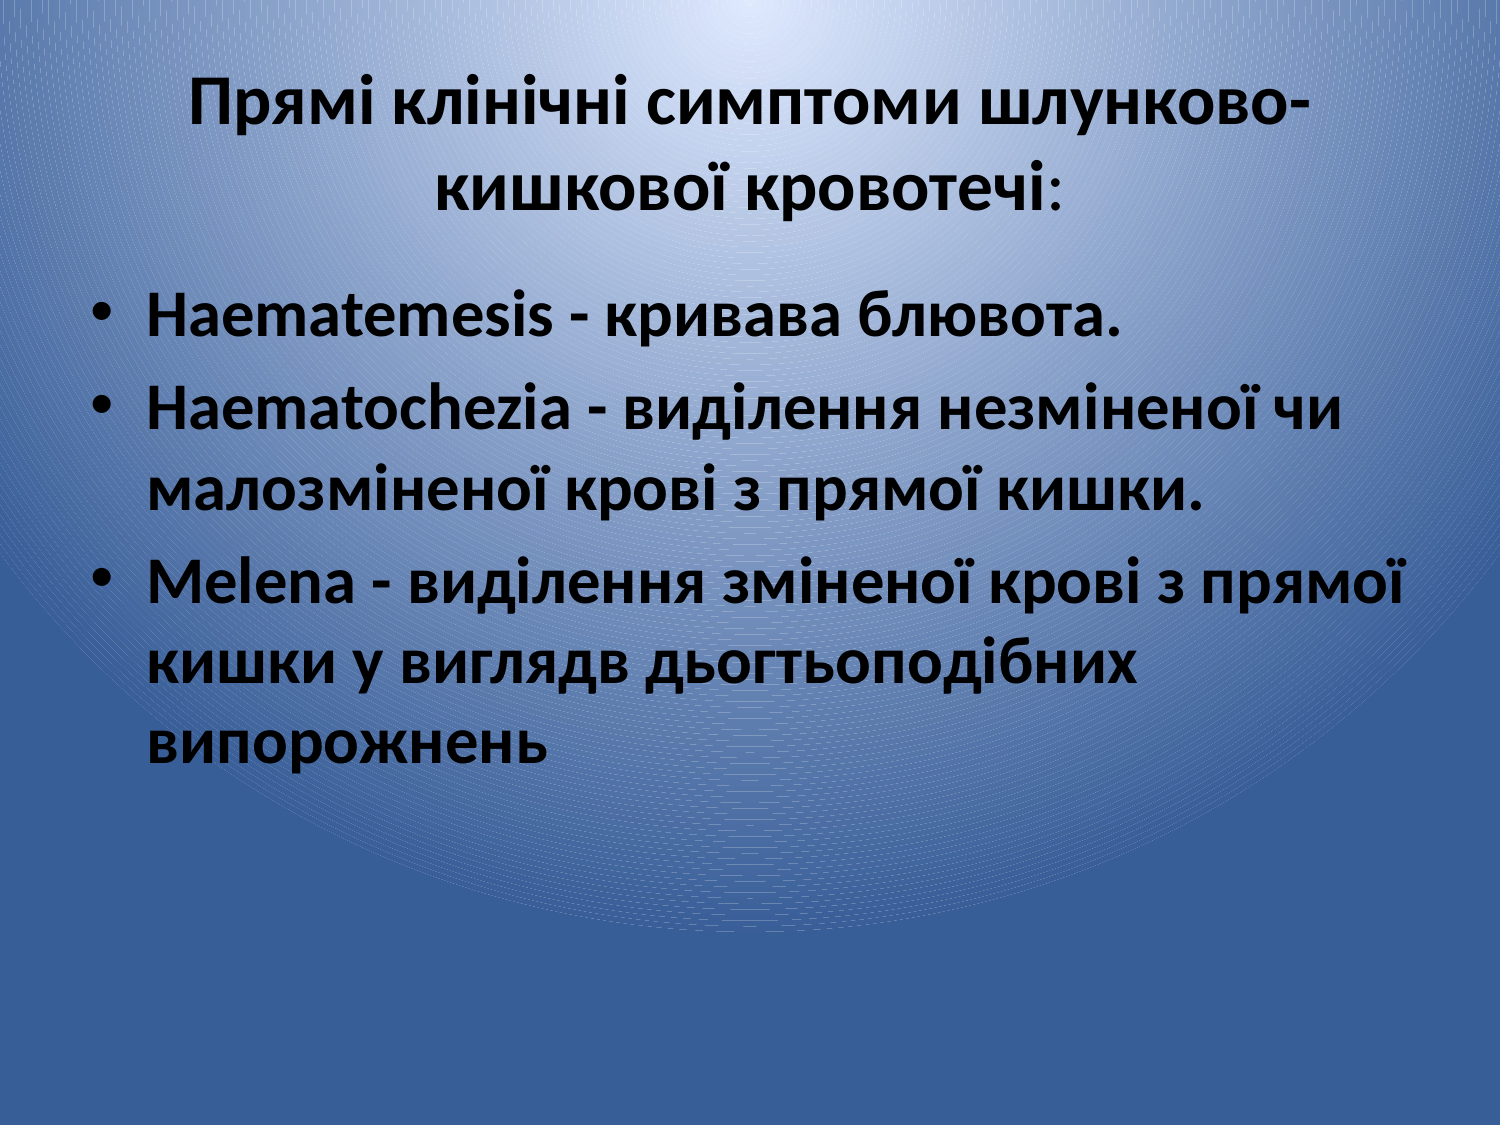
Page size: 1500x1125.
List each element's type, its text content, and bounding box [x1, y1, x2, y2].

list Haematemesіs - кривава блювота. Haematochezіa - виділення незміненої чи малозміненої крові з прямої кишки. Melena - виділення зміненої крові з прямої кишки у виглядв дьогтьоподібних випорожнень [75, 262, 1425, 1005]
title Прямі клінічні симптоми шлунково-кишкової кровотечі: [75, 45, 1425, 233]
